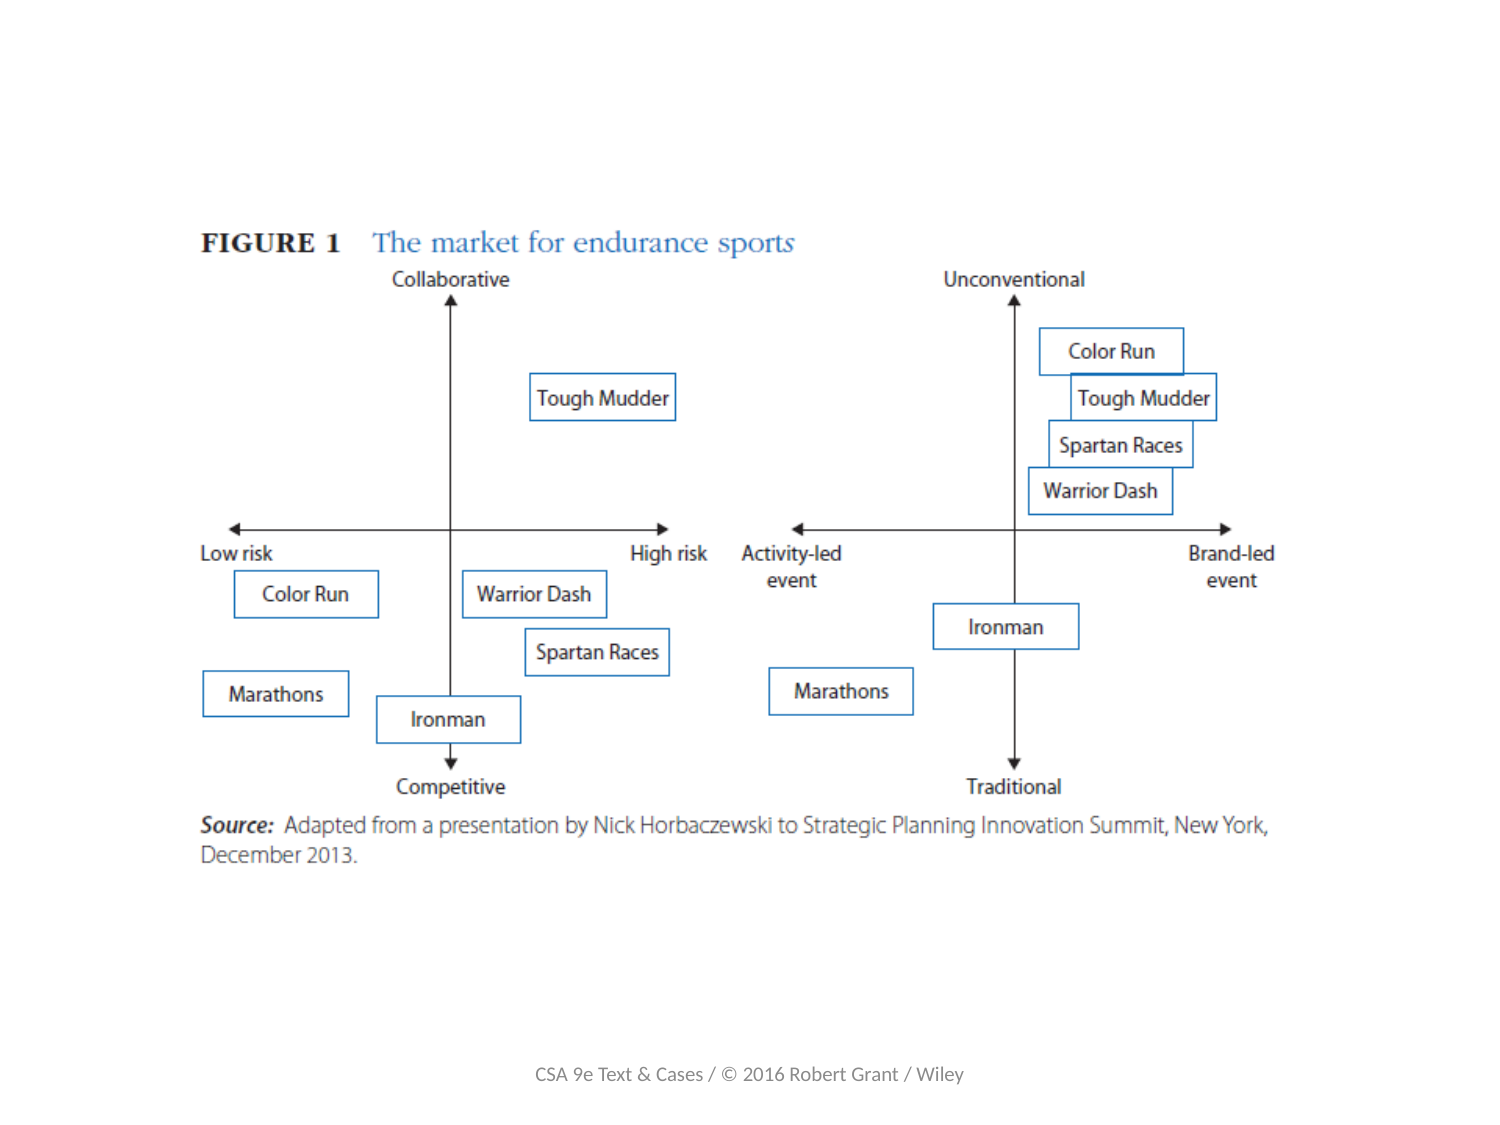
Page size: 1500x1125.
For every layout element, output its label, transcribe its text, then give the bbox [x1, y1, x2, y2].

footer CSA 9e Text & Cases / © 2016 Robert Grant / Wiley [512, 1042, 988, 1103]
picture [184, 218, 1316, 907]
